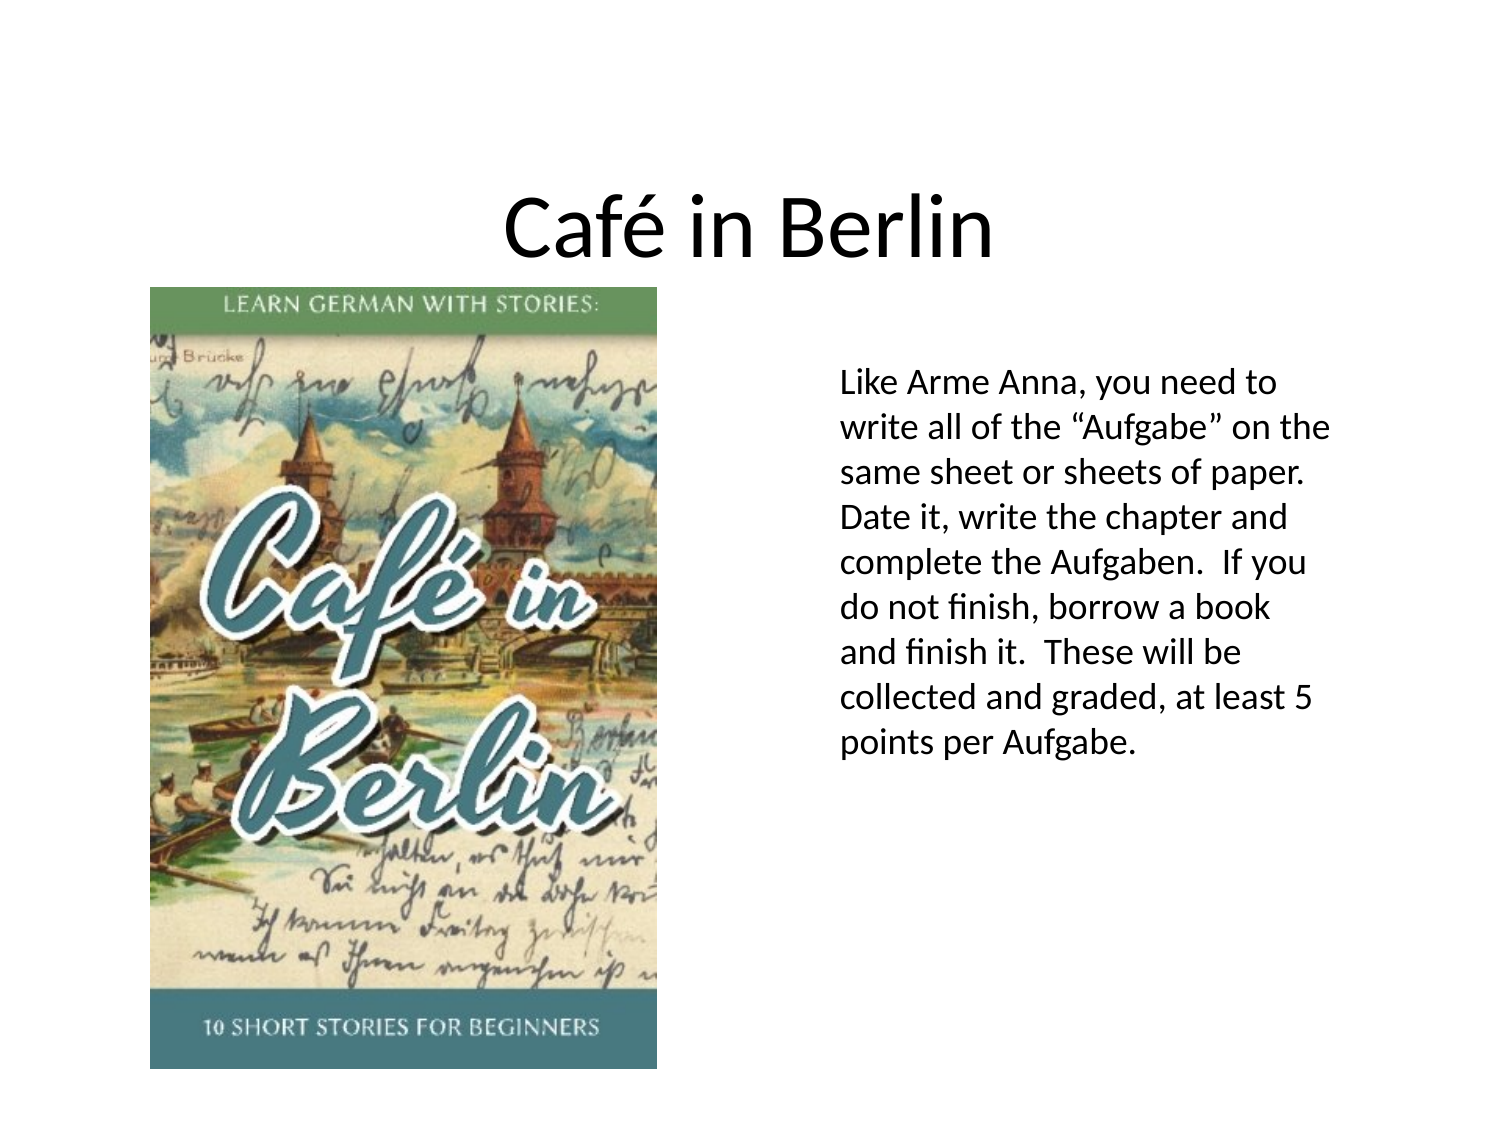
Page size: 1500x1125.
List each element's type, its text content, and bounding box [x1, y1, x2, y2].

title Café in Berlin [112, 99, 1388, 342]
text_box Like Arme Anna, you need to write all of the “Aufgabe” on the same sheet or sheets of paper. Date it, write the chapter and complete the Aufgaben. If you do not finish, borrow a book and finish it. These will be collected and graded, at least 5 points per Aufgabe. [824, 349, 1350, 770]
picture [149, 287, 657, 1069]
